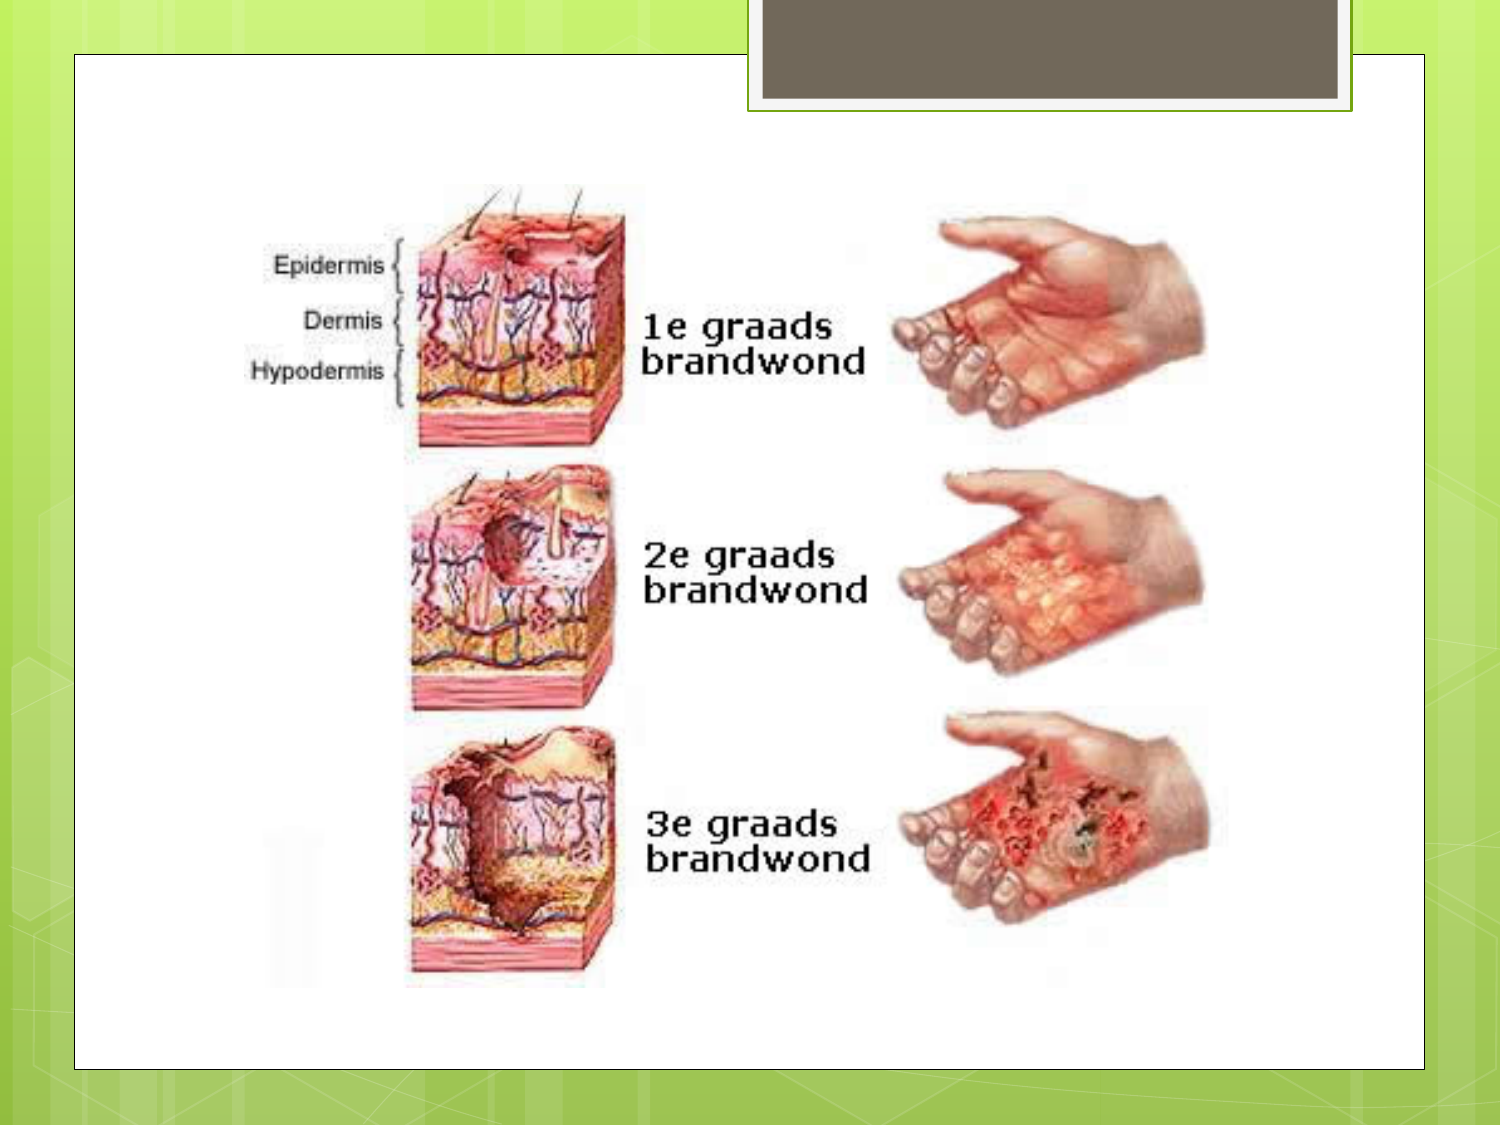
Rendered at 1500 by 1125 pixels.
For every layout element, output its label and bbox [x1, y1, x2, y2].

list [244, 184, 1249, 988]
